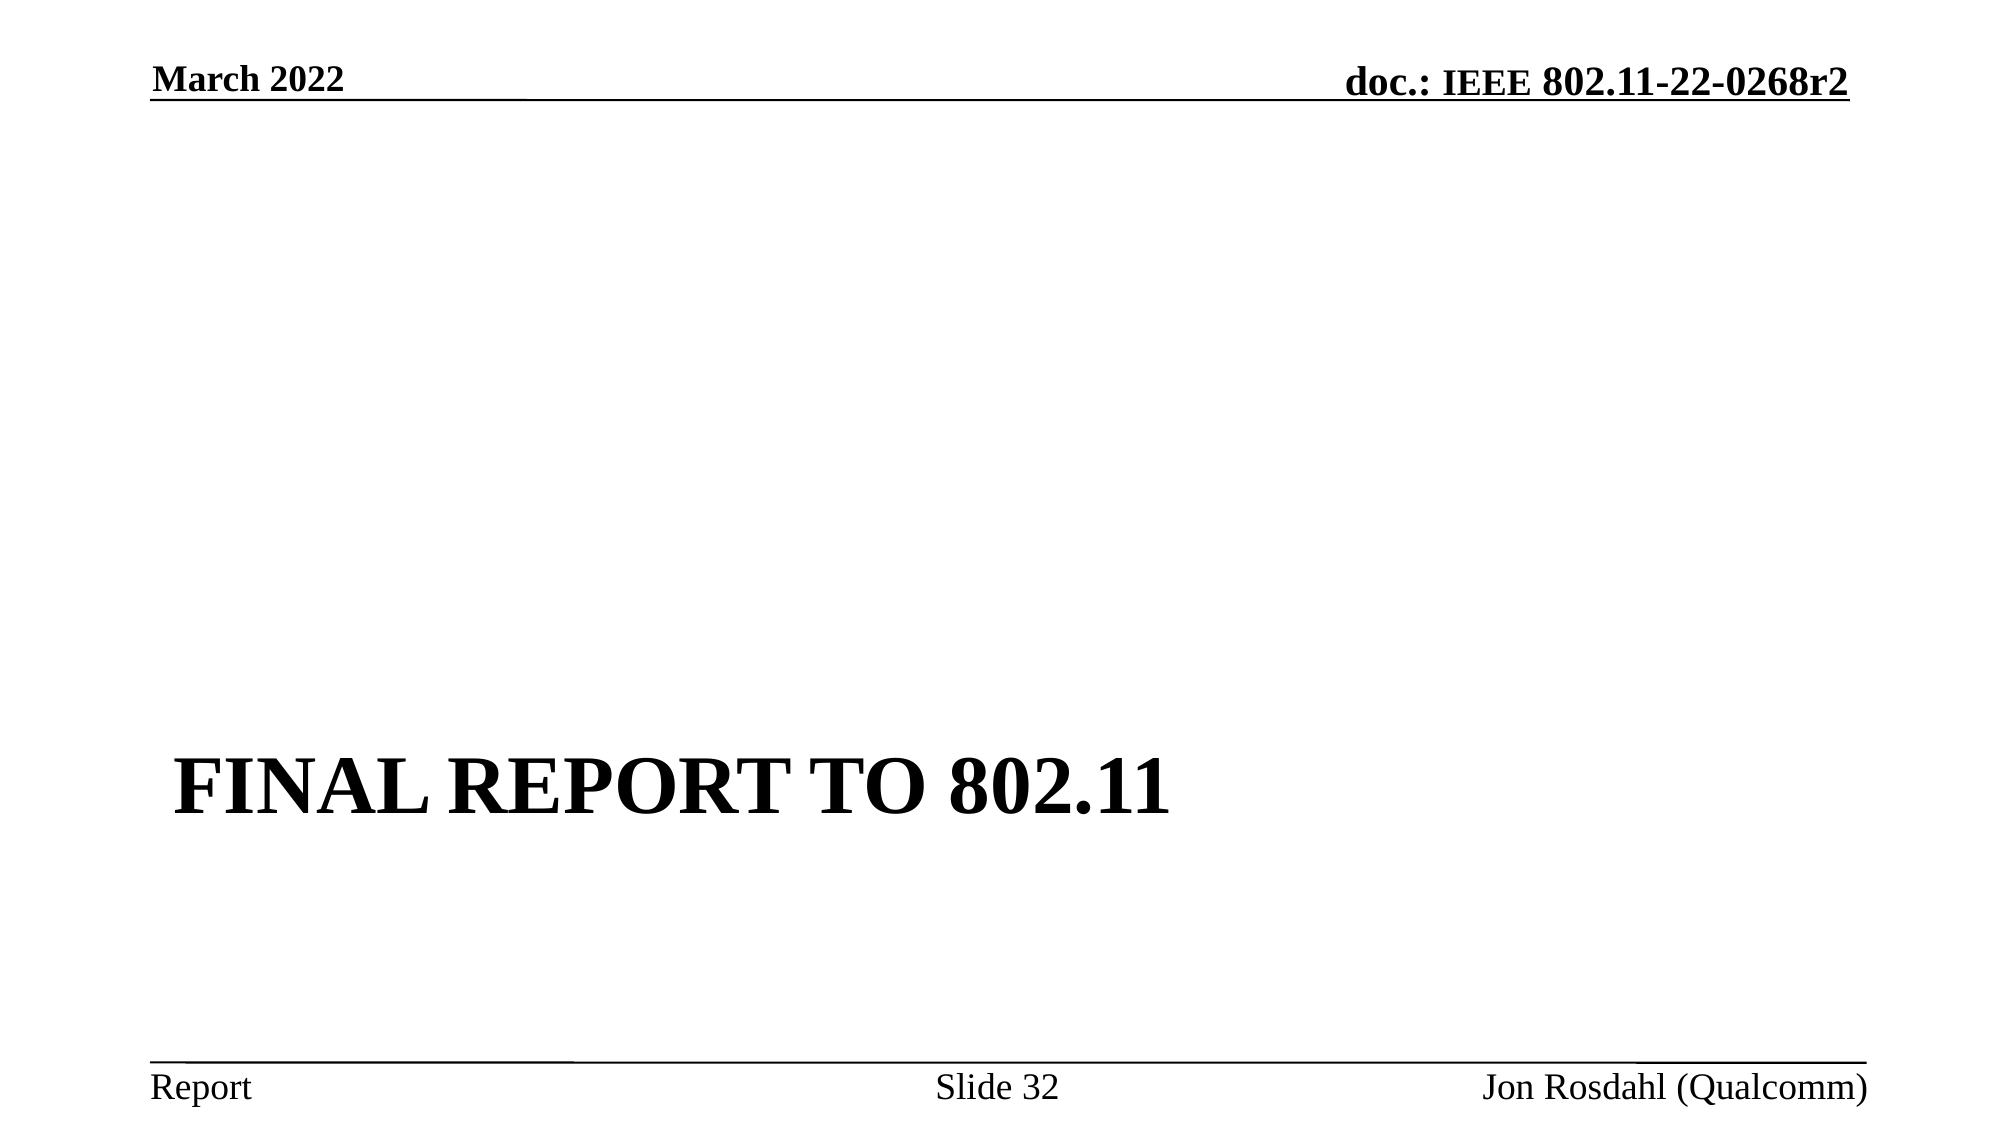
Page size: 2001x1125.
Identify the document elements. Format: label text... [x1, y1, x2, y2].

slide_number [152, 49, 434, 100]
footer Jon Rosdahl (Qualcomm) [1424, 1061, 1869, 1108]
title Final Report to 802.11 [157, 722, 1859, 947]
slide_number Slide 32 [928, 1061, 1067, 1123]
